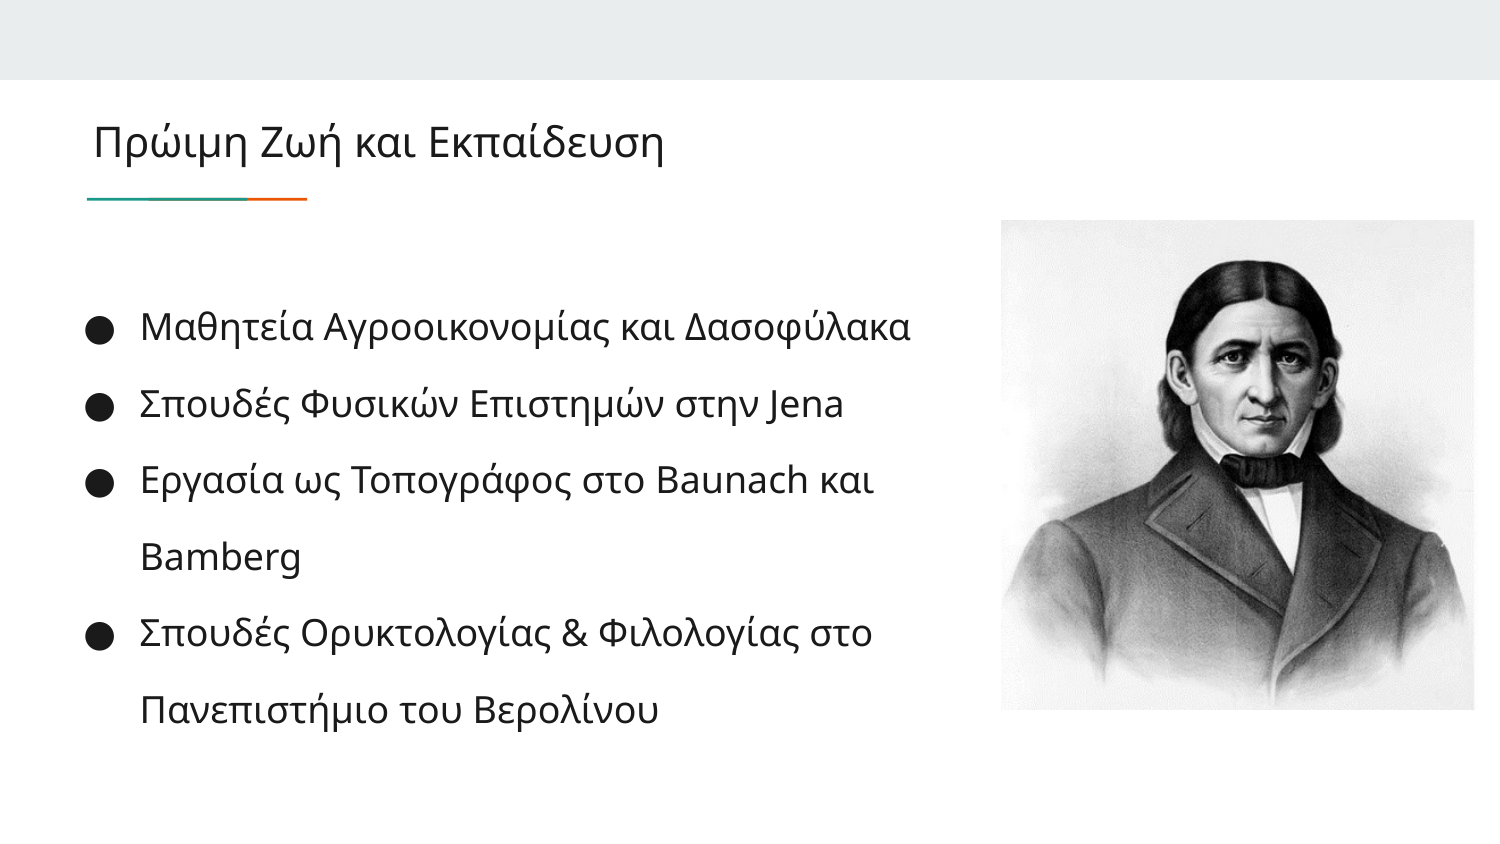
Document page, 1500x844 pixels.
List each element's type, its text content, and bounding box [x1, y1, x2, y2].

picture [1001, 219, 1478, 710]
title Πρώιμη Ζωή και Εκπαίδευση [77, 97, 1370, 185]
list Μαθητεία Αγροοικονομίας και Δασοφύλακα Σπουδές Φυσικών Επιστημών στην Jena Εργασία ως Τοπογράφος στο Baunach και Bamberg Σπουδές Ορυκτολογίας & Φιλολογίας στο Πανεπιστήμιο του Βερολίνου [49, 227, 981, 783]
